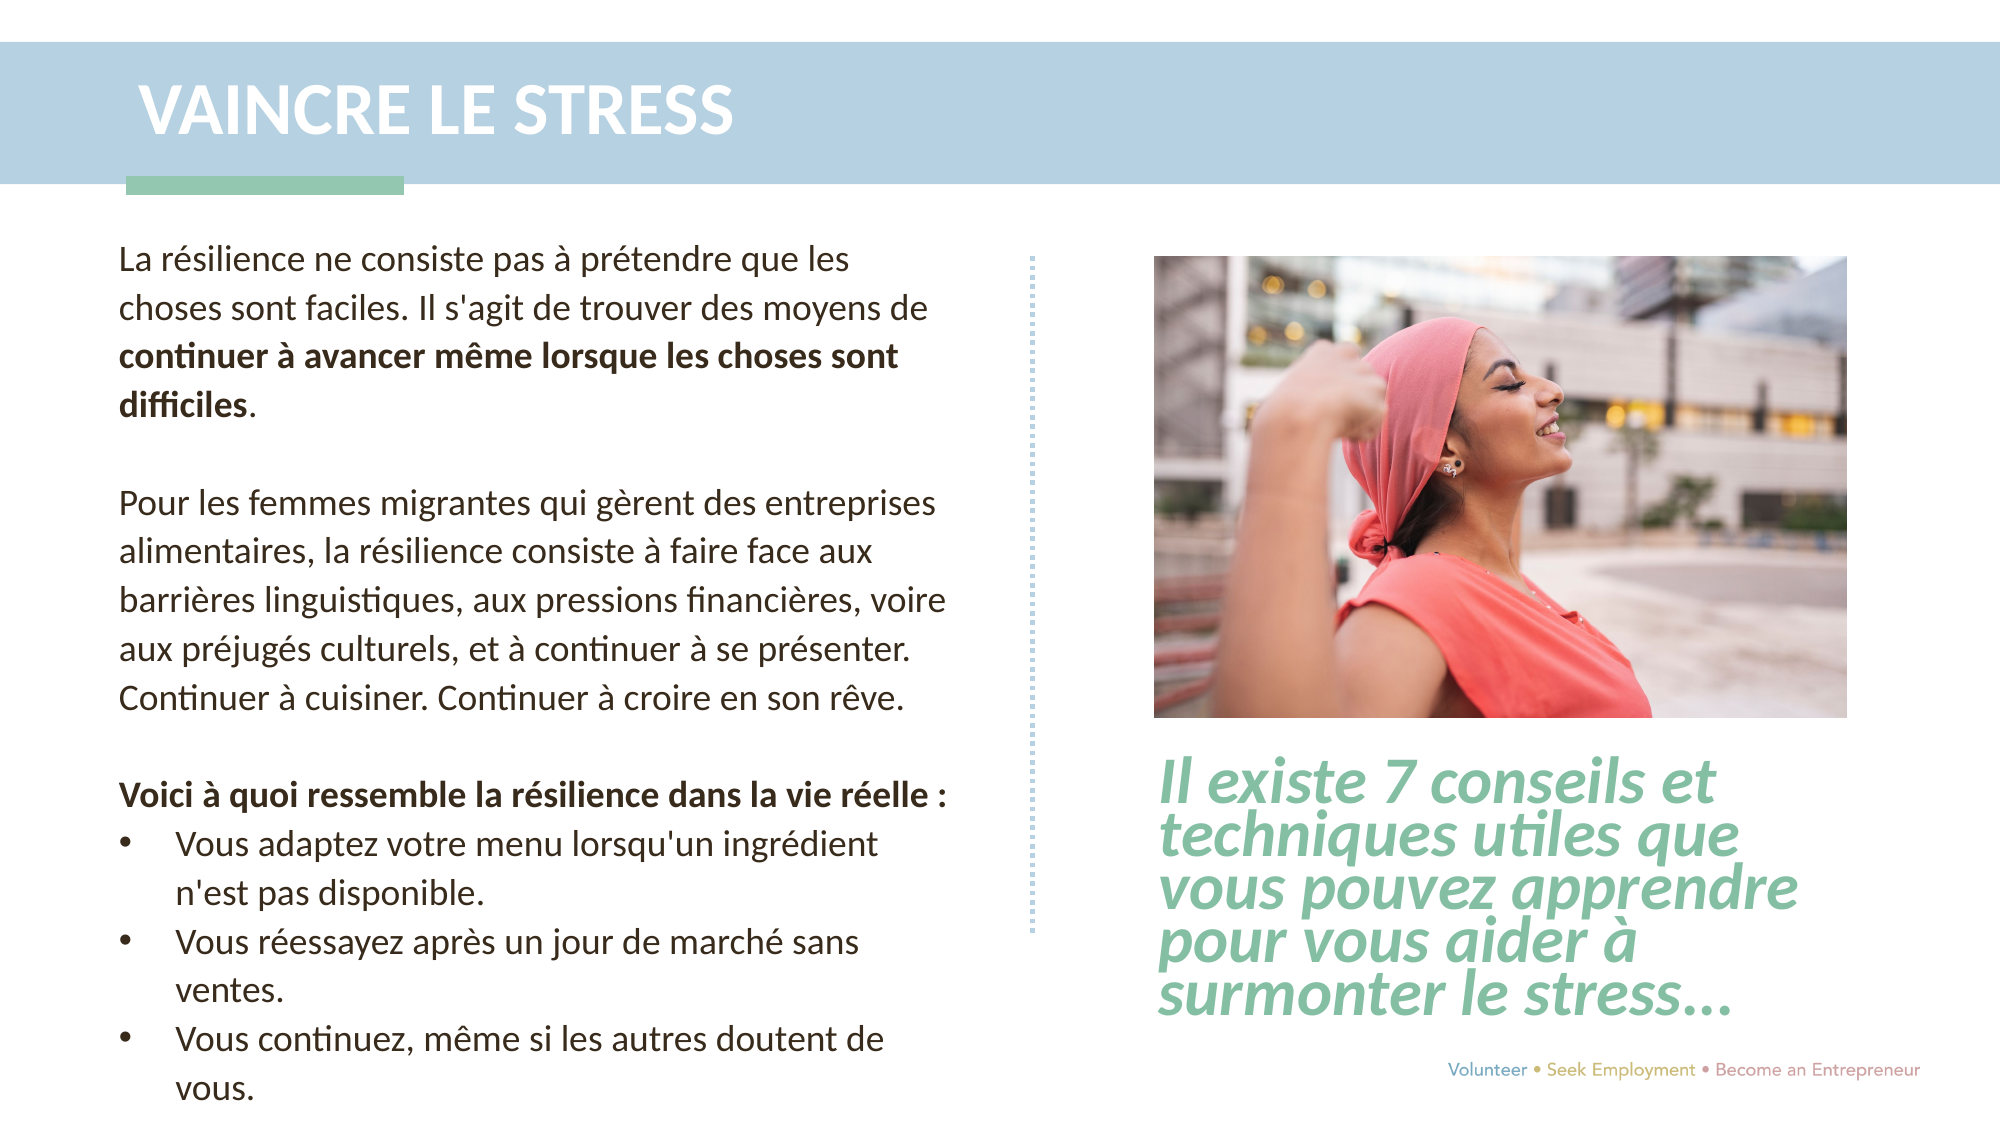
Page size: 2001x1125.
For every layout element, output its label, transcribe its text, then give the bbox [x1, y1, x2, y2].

picture [1896, 1046, 1971, 1103]
picture [1154, 256, 1847, 718]
list La résilience ne consiste pas à prétendre que les choses sont faciles. Il s'agit de trouver des moyens de continuer à avancer même lorsque les choses sont difficiles. Pour les femmes migrantes qui gèrent des entreprises alimentaires, la résilience consiste à faire face aux barrières linguistiques, aux pressions financières, voire aux préjugés culturels, et à continuer à se présenter. Continuer à cuisiner. Continuer à croire en son rêve. Voici à quoi ressemble la résilience dans la vie réelle : Vous adaptez votre menu lorsqu'un ingrédient n'est pas disponible. Vous réessayez après un jour de marché sans ventes. Vous continuez, même si les autres doutent de vous. [104, 222, 968, 937]
text_box Il existe 7 conseils et techniques utiles que vous pouvez apprendre pour vous aider à surmonter le stress... [1143, 756, 1896, 1125]
list VAINCRE LE STRESS [123, 51, 1913, 170]
